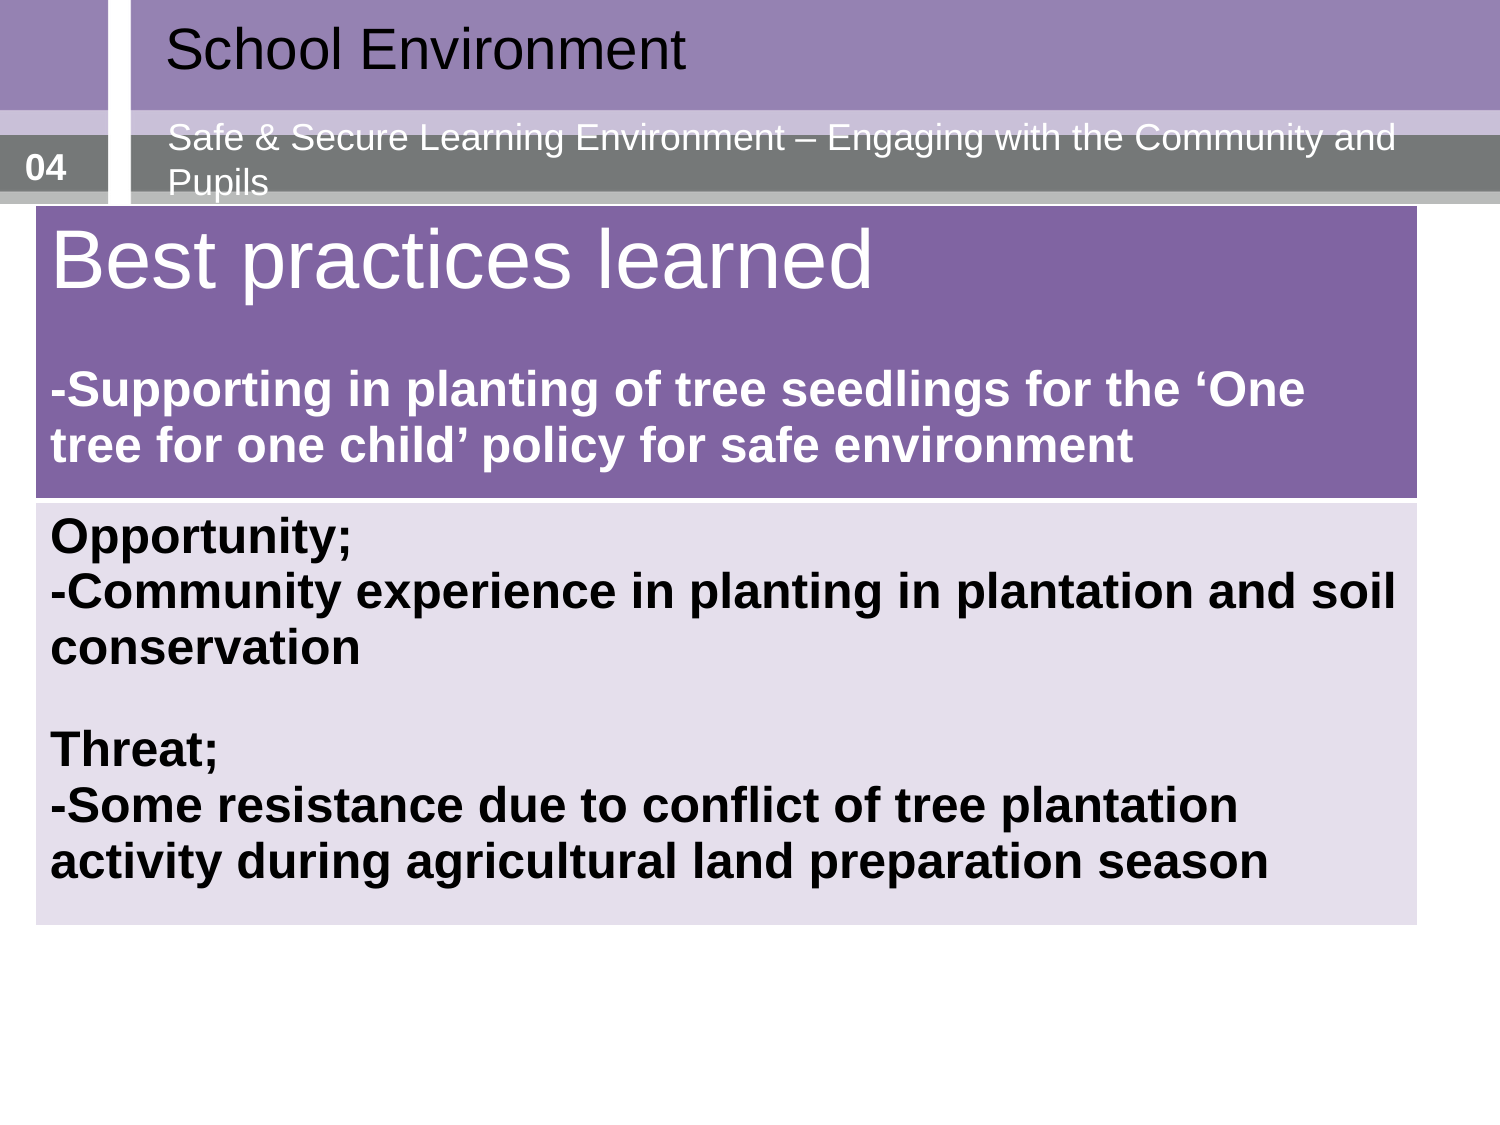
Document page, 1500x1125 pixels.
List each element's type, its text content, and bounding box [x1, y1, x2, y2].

text_box [0, 135, 152, 204]
text_box [0, 0, 1500, 135]
text_box School Environment [150, 3, 1037, 89]
table_header Best practices learned -Supporting in planting of tree seedlings for the ‘One tree for one child’ policy for safe environment [36, 206, 1417, 498]
table_cell Opportunity; -Community experience in planting in plantation and soil conservation Threat; -Some resistance due to conflict of tree plantation activity during agricultural land preparation season [36, 503, 1417, 925]
text_box Safe & Secure Learning Environment – Engaging with the Community and Pupils [152, 105, 1500, 211]
text_box 04 [2, 135, 89, 196]
